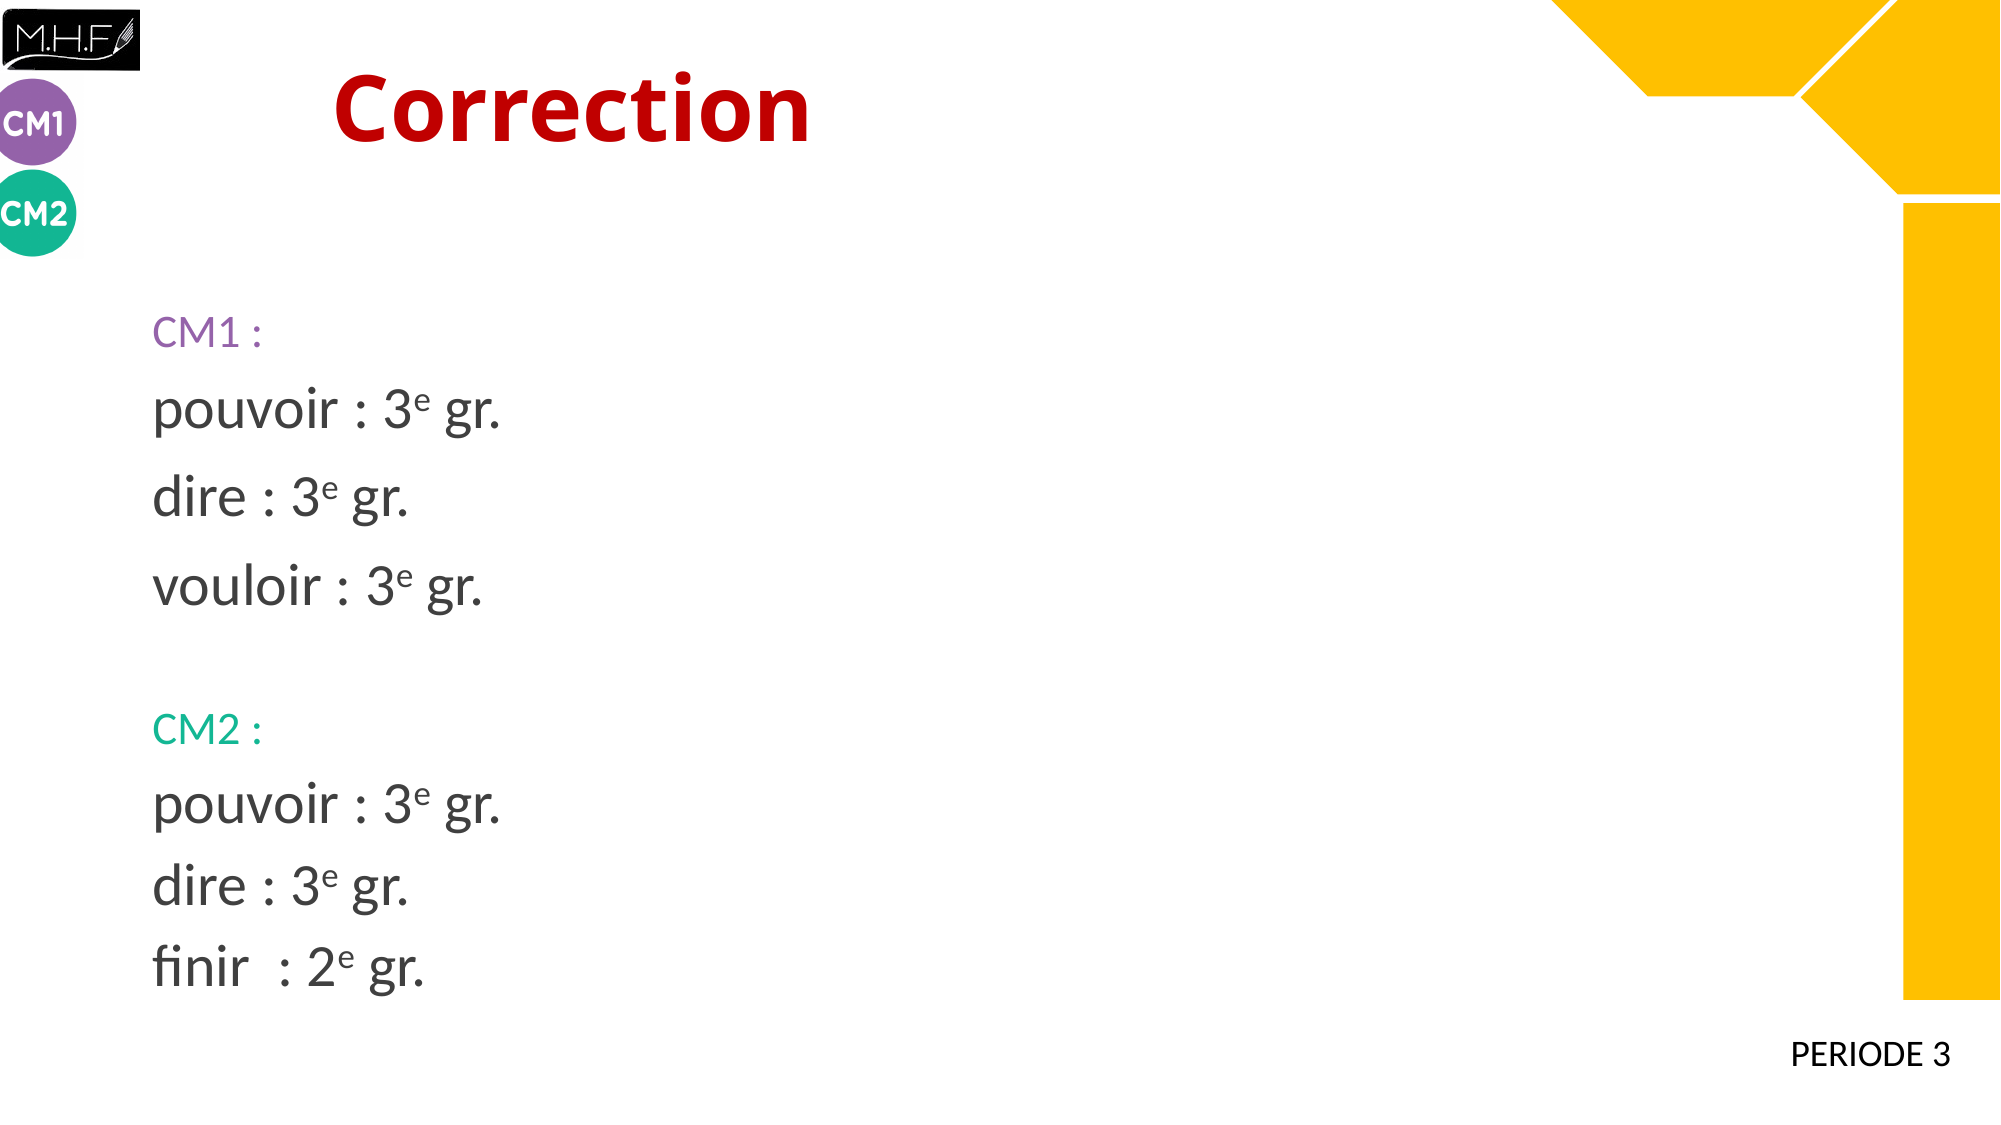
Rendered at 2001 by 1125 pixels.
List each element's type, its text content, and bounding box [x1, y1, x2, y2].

text_box [1799, 0, 2000, 196]
title Correction [316, 3, 1863, 221]
list CM1 : pouvoir : 3e gr. dire : 3e gr. vouloir : 3e gr. CM2 : pouvoir : 3e gr. dire : 3e gr. finir : 2e gr. [137, 299, 1863, 1014]
text_box [1549, 0, 1892, 98]
text_box [1902, 202, 2000, 1001]
picture [0, 7, 140, 259]
text_box PERIODE 3 [1754, 1021, 1967, 1125]
